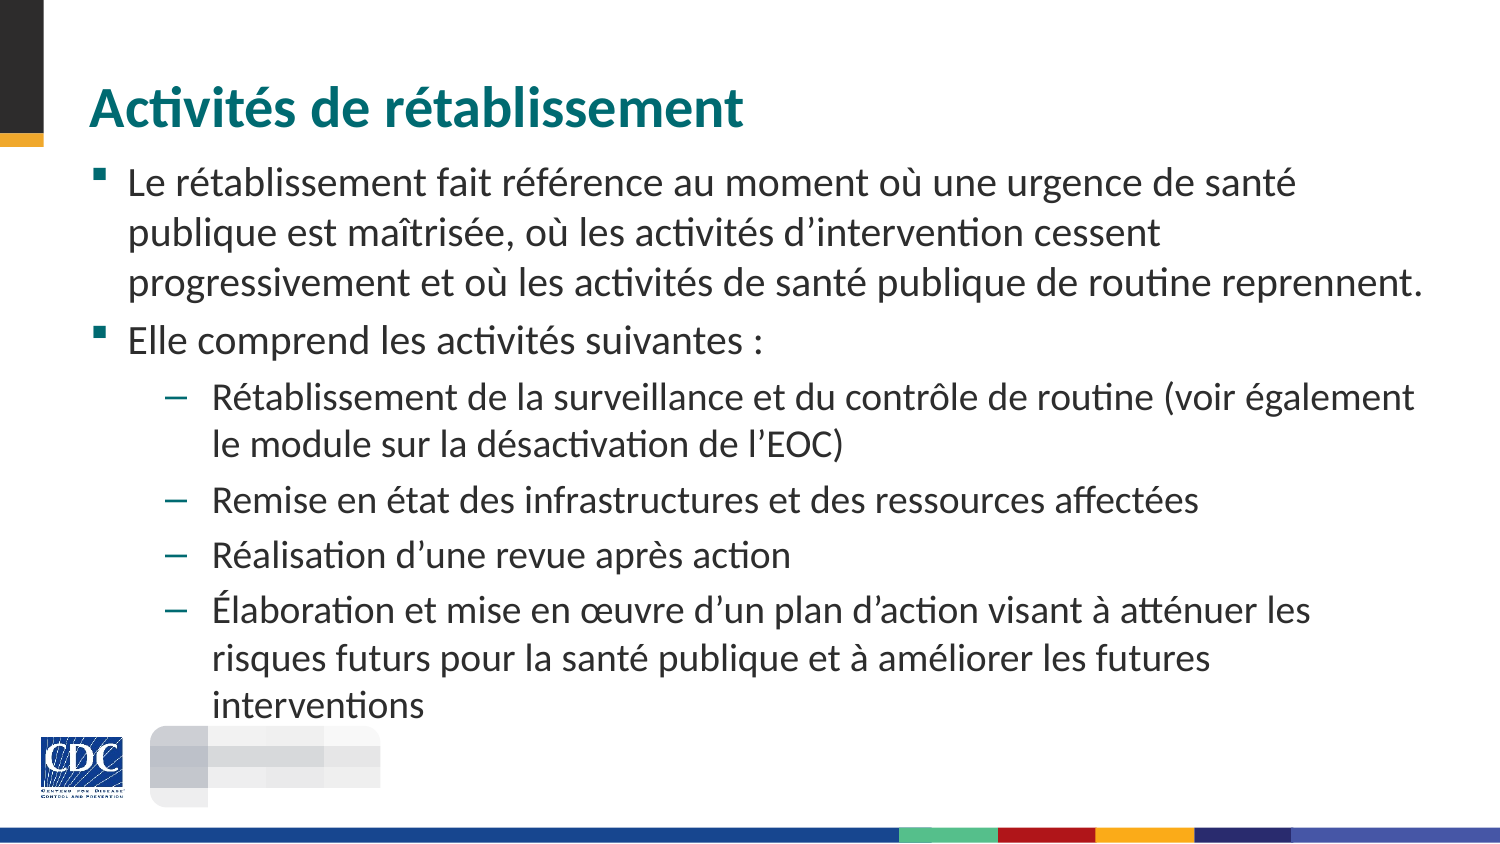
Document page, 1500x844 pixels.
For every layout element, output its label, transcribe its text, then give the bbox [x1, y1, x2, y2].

title Activités de rétablissement [75, 33, 1425, 146]
picture [41, 737, 125, 798]
list Le rétablissement fait référence au moment où une urgence de santé publique est maîtrisée, où les activités d’intervention cessent progressivement et où les activités de santé publique de routine reprennent. Elle comprend les activités suivantes : Rétablissement de la surveillance et du contrôle de routine (voir également le module sur la désactivation de l’EOC) Remise en état des infrastructures et des ressources affectées Réalisation d’une revue après action Élaboration et mise en œuvre d’un plan d’action visant à atténuer les risques futurs pour la santé publique et à améliorer les futures interventions [75, 146, 1441, 738]
